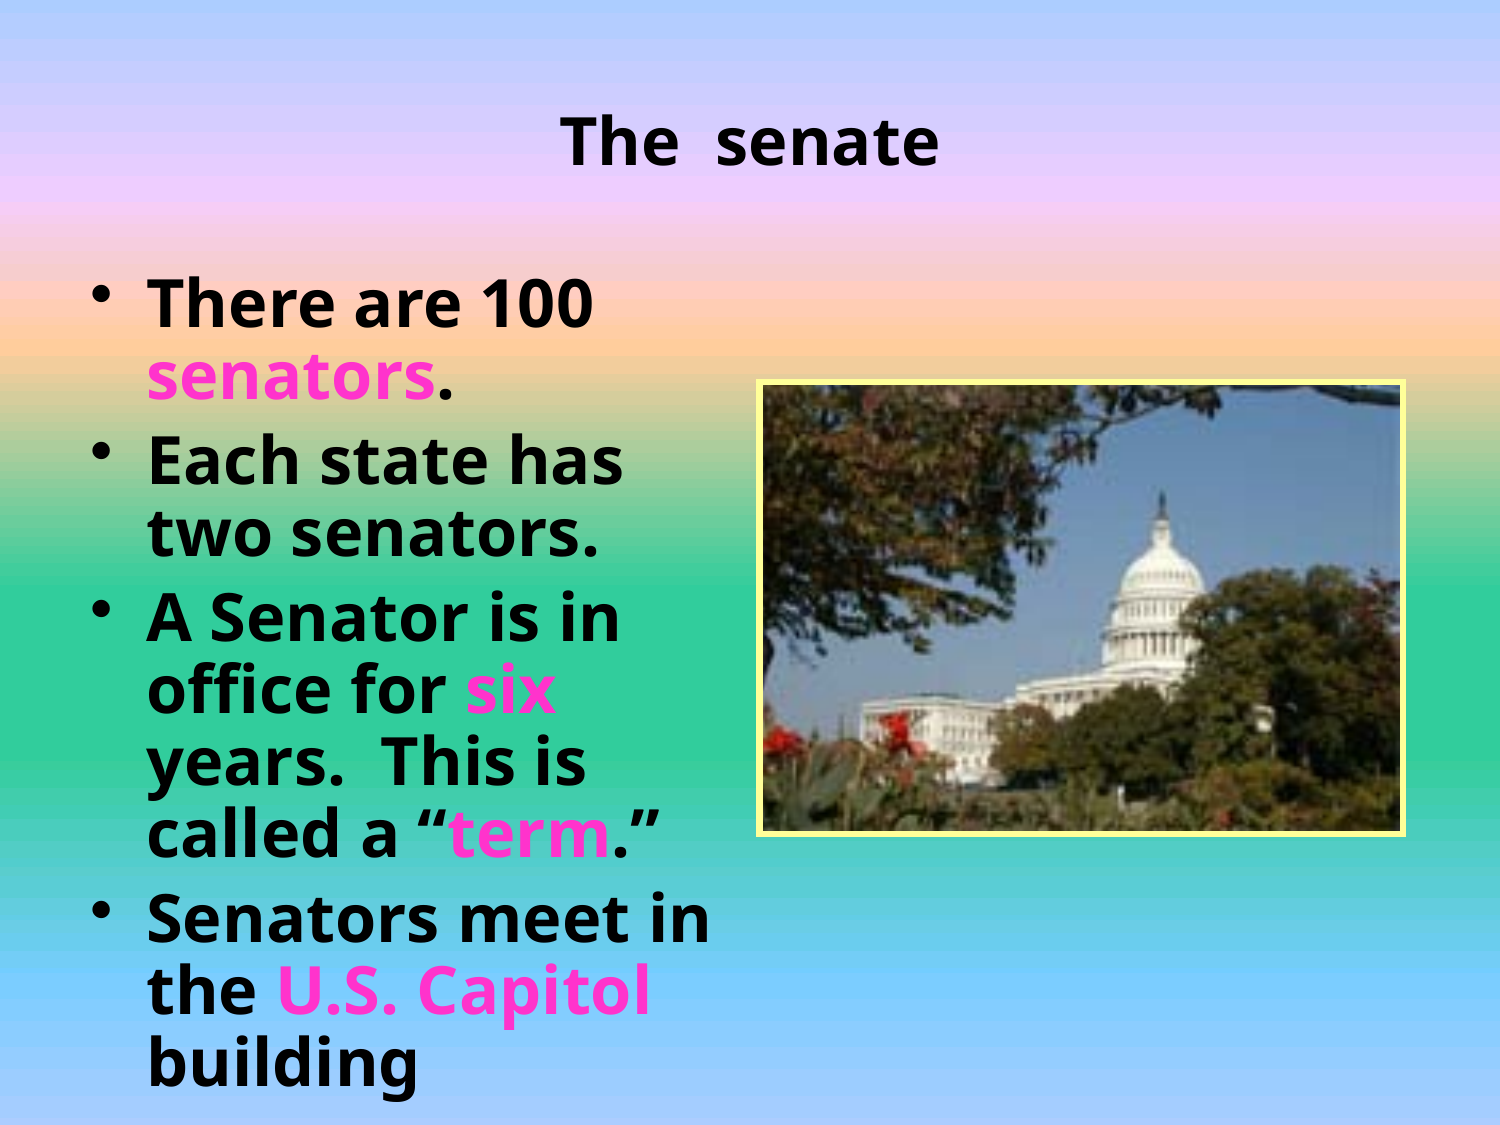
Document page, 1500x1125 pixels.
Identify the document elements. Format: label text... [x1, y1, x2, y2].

picture [0, 0, 1500, 1125]
list There are 100 senators. Each state has two senators. A Senator is in office for six years. This is called a “term.” Senators meet in the U.S. Capitol building [74, 262, 738, 1076]
title The senate [74, 44, 1426, 233]
